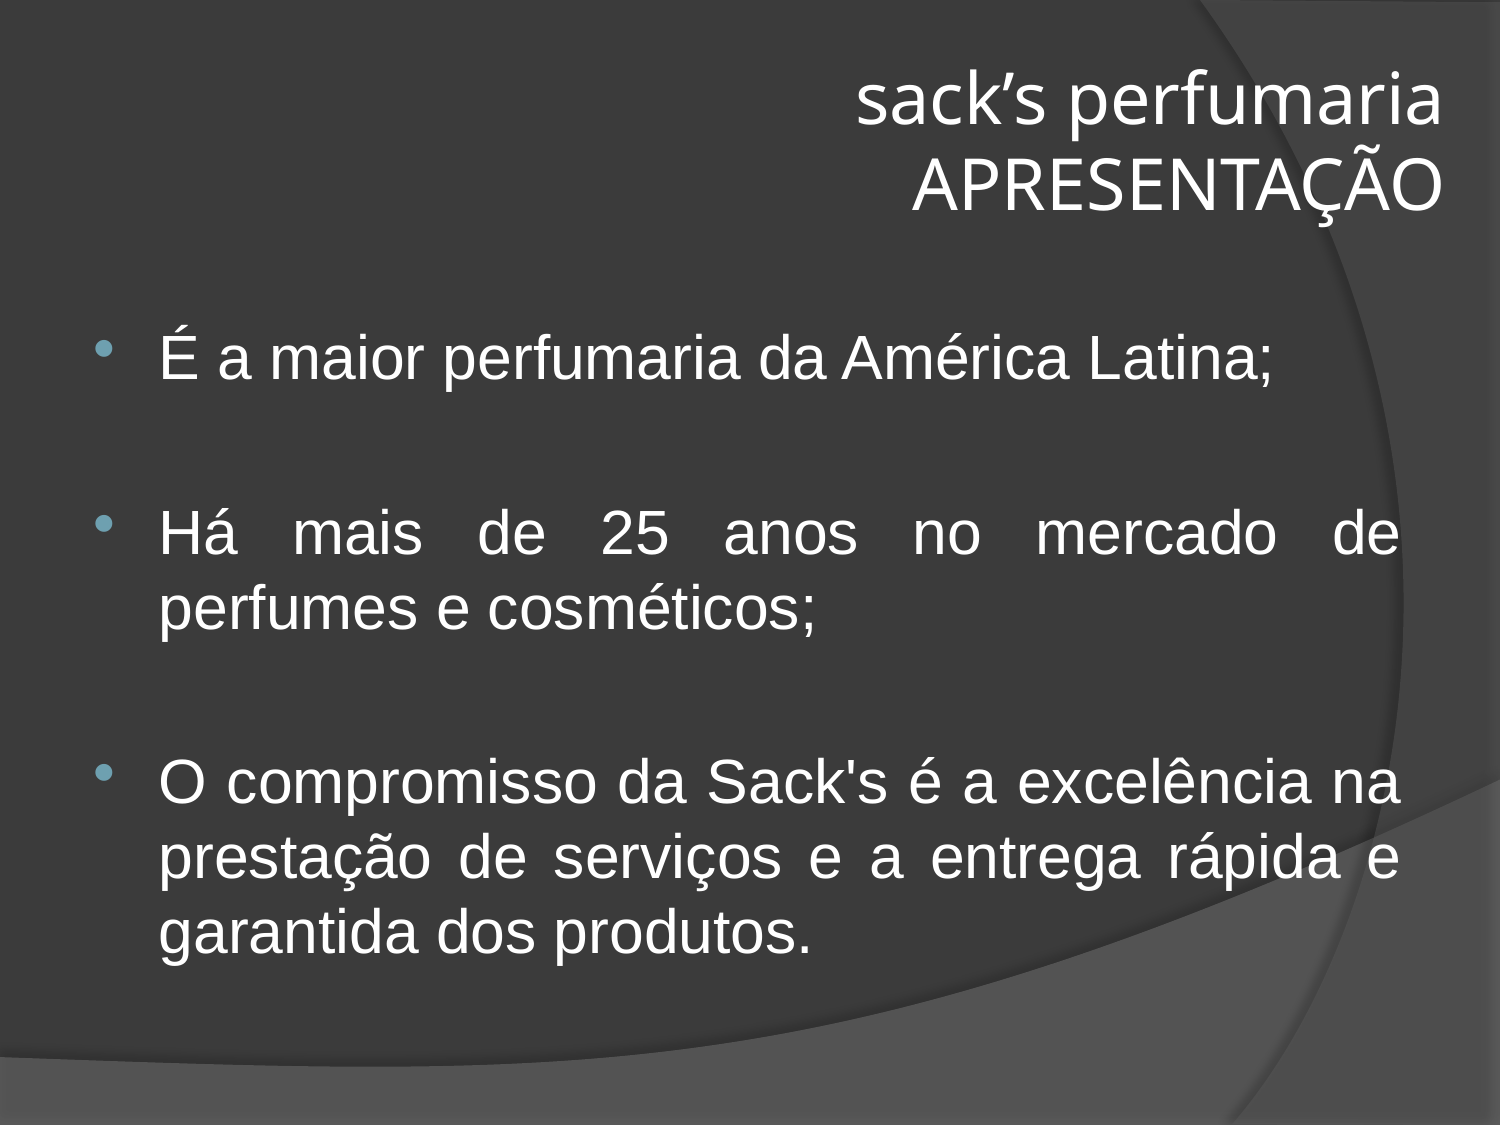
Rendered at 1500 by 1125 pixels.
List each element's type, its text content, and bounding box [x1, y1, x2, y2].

title sack’s perfumaria APRESENTAÇÃO [228, 45, 1454, 233]
list É a maior perfumaria da América Latina; Há mais de 25 anos no mercado de perfumes e cosméticos; O compromisso da Sack's é a excelência na prestação de serviços e a entrega rápida e garantida dos produtos. [75, 309, 1418, 1102]
